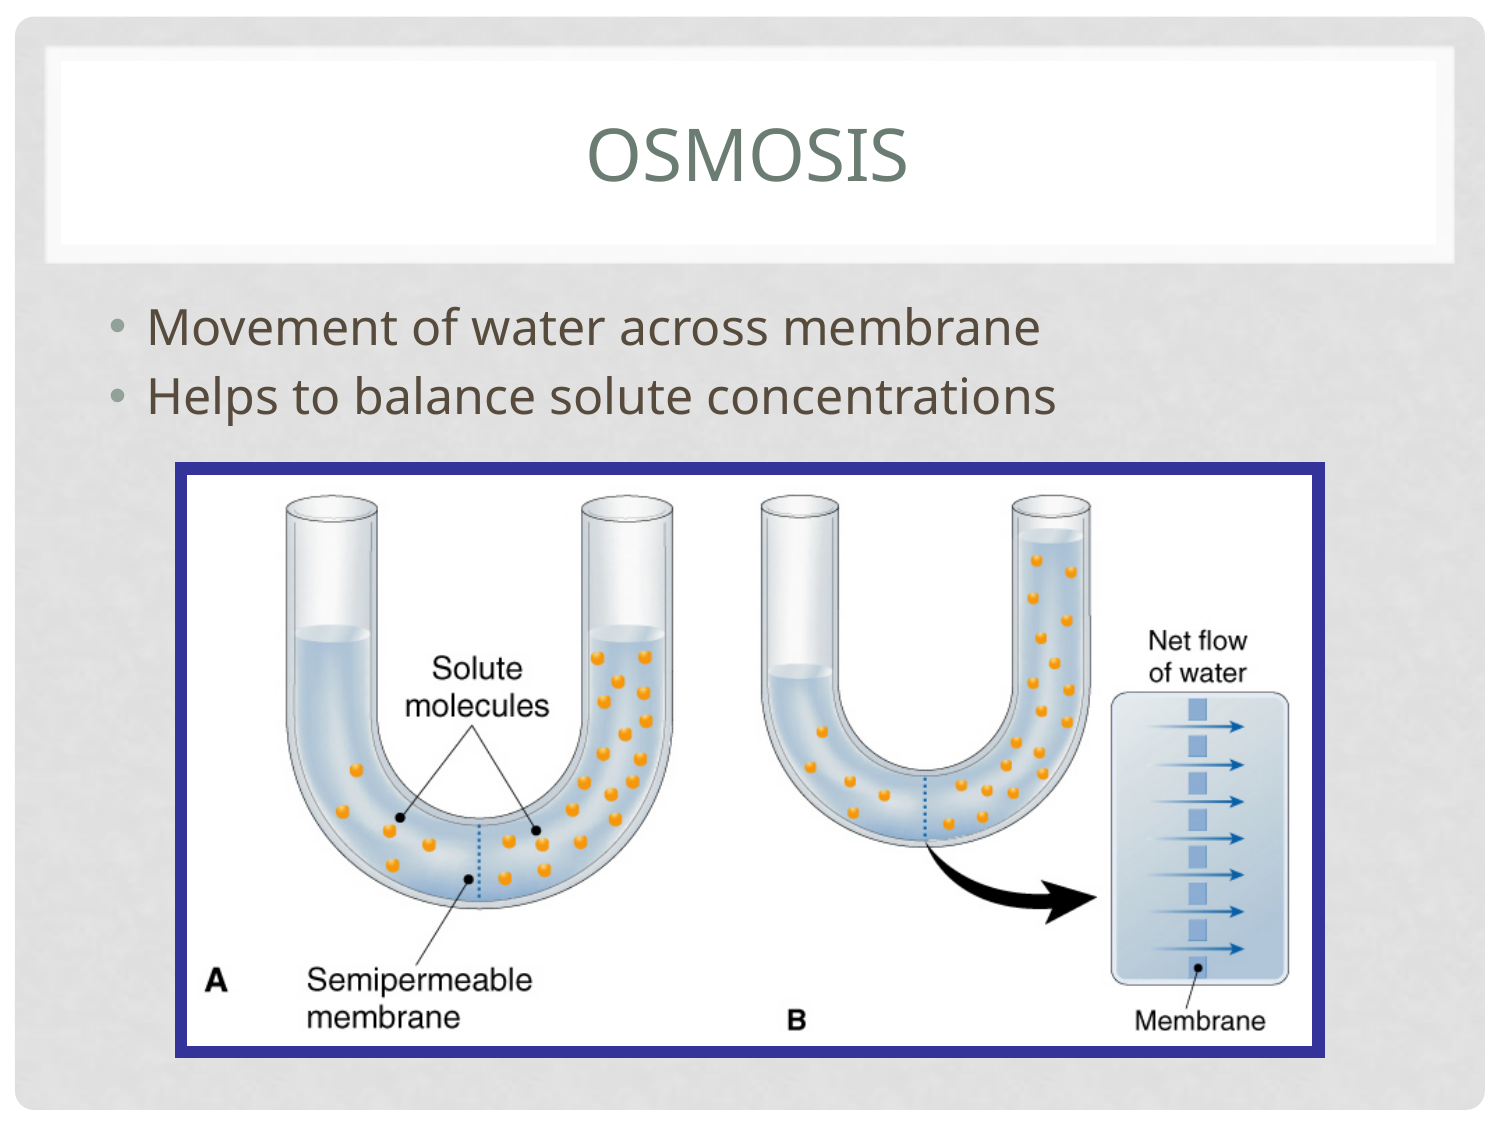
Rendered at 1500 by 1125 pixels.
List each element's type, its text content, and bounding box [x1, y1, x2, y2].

picture [187, 474, 1313, 1047]
title Osmosis [69, 66, 1425, 238]
list Movement of water across membrane Helps to balance solute concentrations [75, 287, 1425, 1005]
